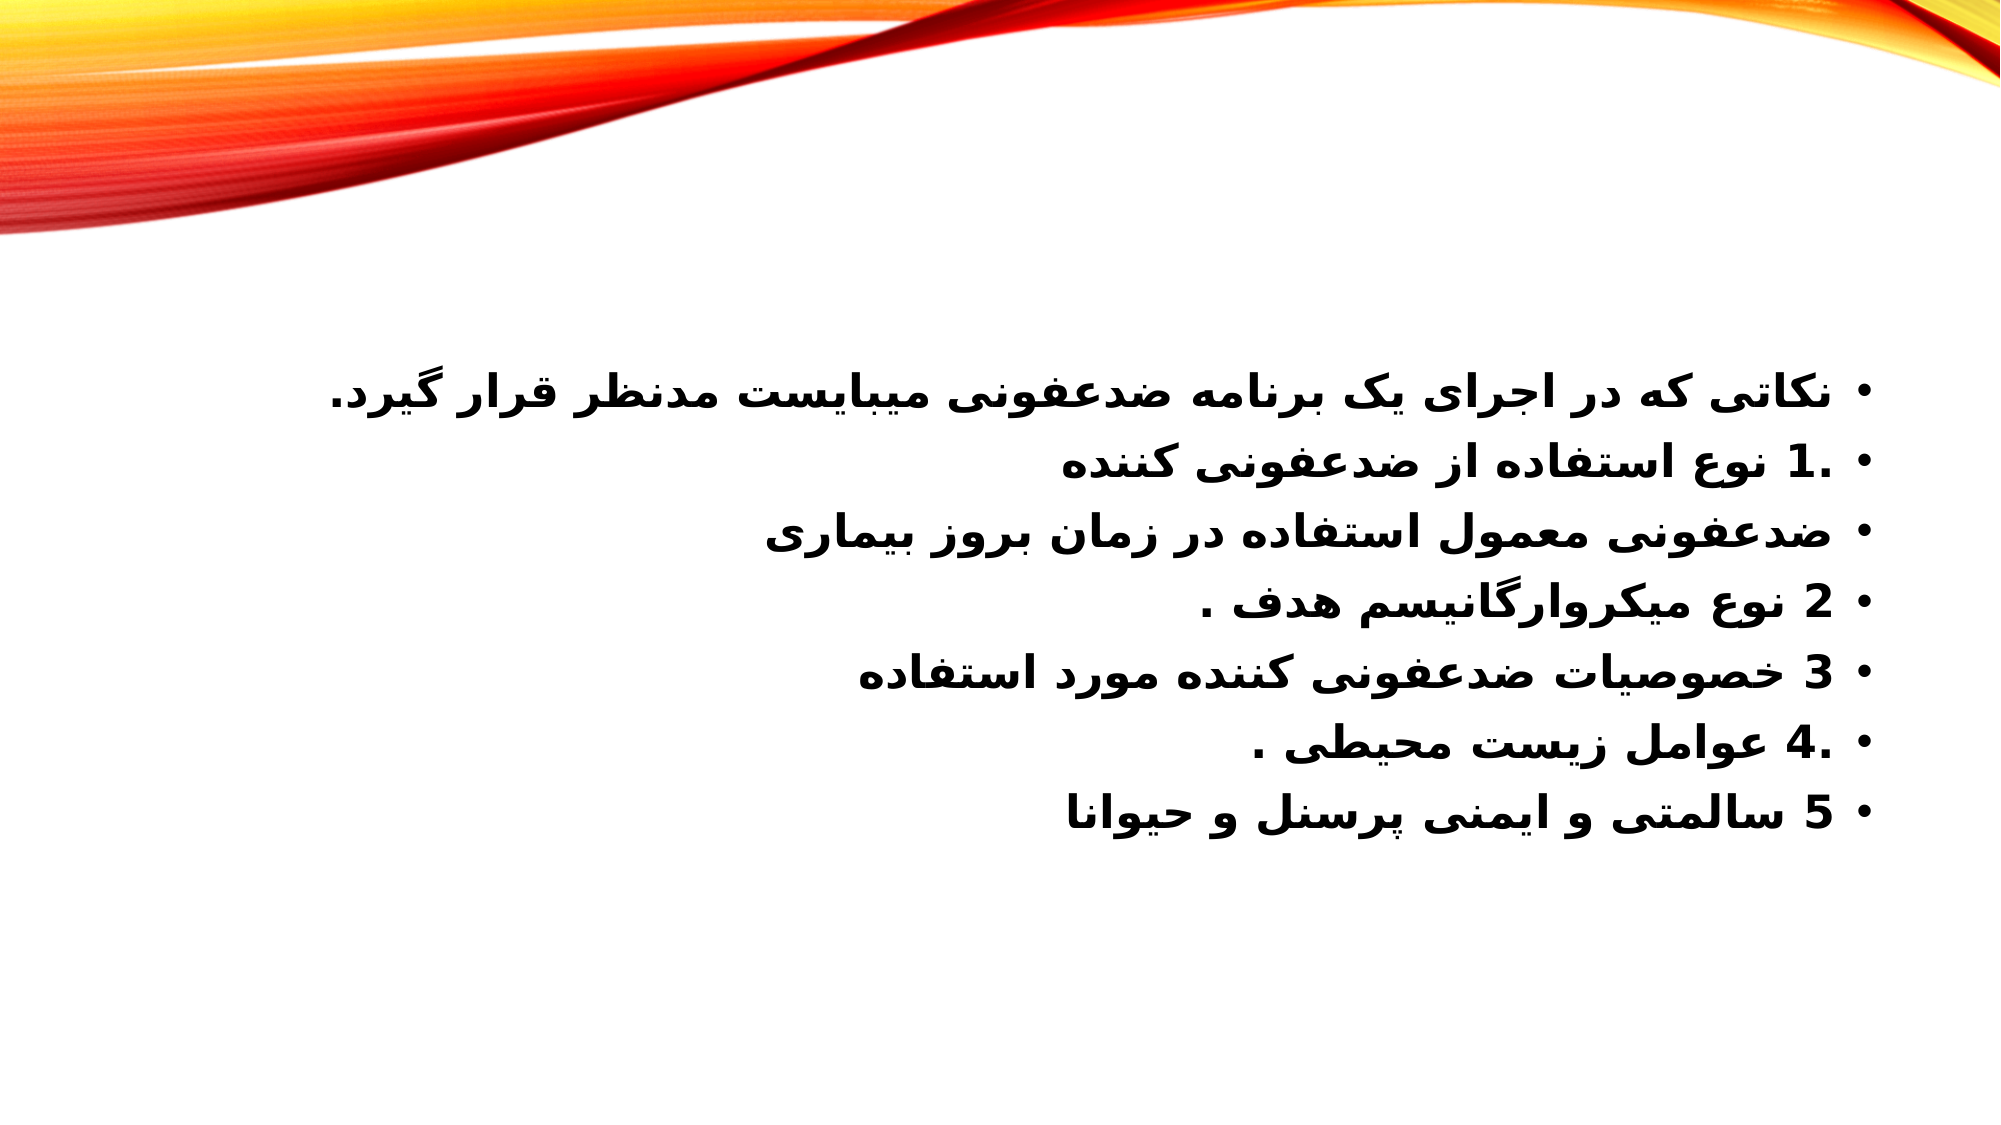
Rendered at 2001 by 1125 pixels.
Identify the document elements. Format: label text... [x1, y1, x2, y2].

picture [0, 0, 2000, 237]
list نکاتی که در اجرای یک برنامه ضدعفونی میبایست مدنظر قرار گیرد. .1 نوع استفاده از ضدعفونی کننده ضدعفونی معمول استفاده در زمان بروز بیماری 2 نوع میکروارگانیسم هدف . 3 خصوصیات ضدعفونی کننده مورد استفاده .4 عوامل زیست محیطی . 5 سالمتی و ایمنی پرسنل و حیوانا [112, 360, 1888, 1021]
